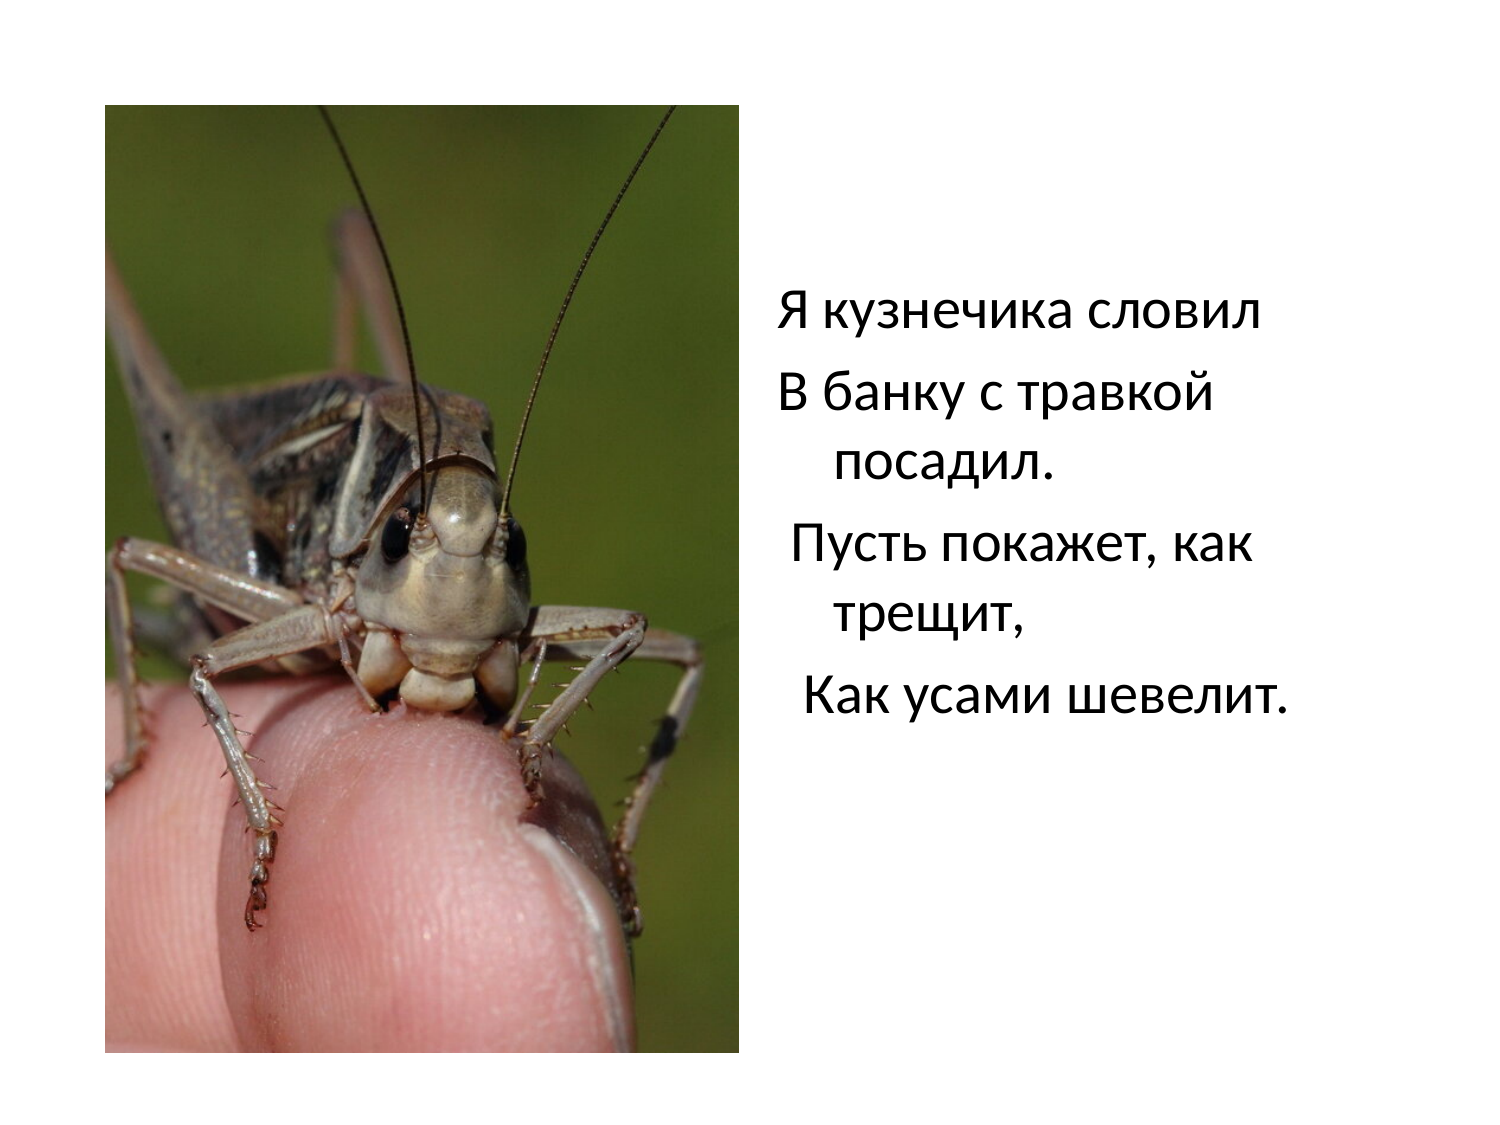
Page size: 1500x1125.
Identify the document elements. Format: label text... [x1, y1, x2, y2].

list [105, 105, 739, 1054]
list Я кузнечика словил В банку с травкой посадил. Пусть покажет, как трещит, Как усами шевелит. [762, 262, 1425, 1005]
